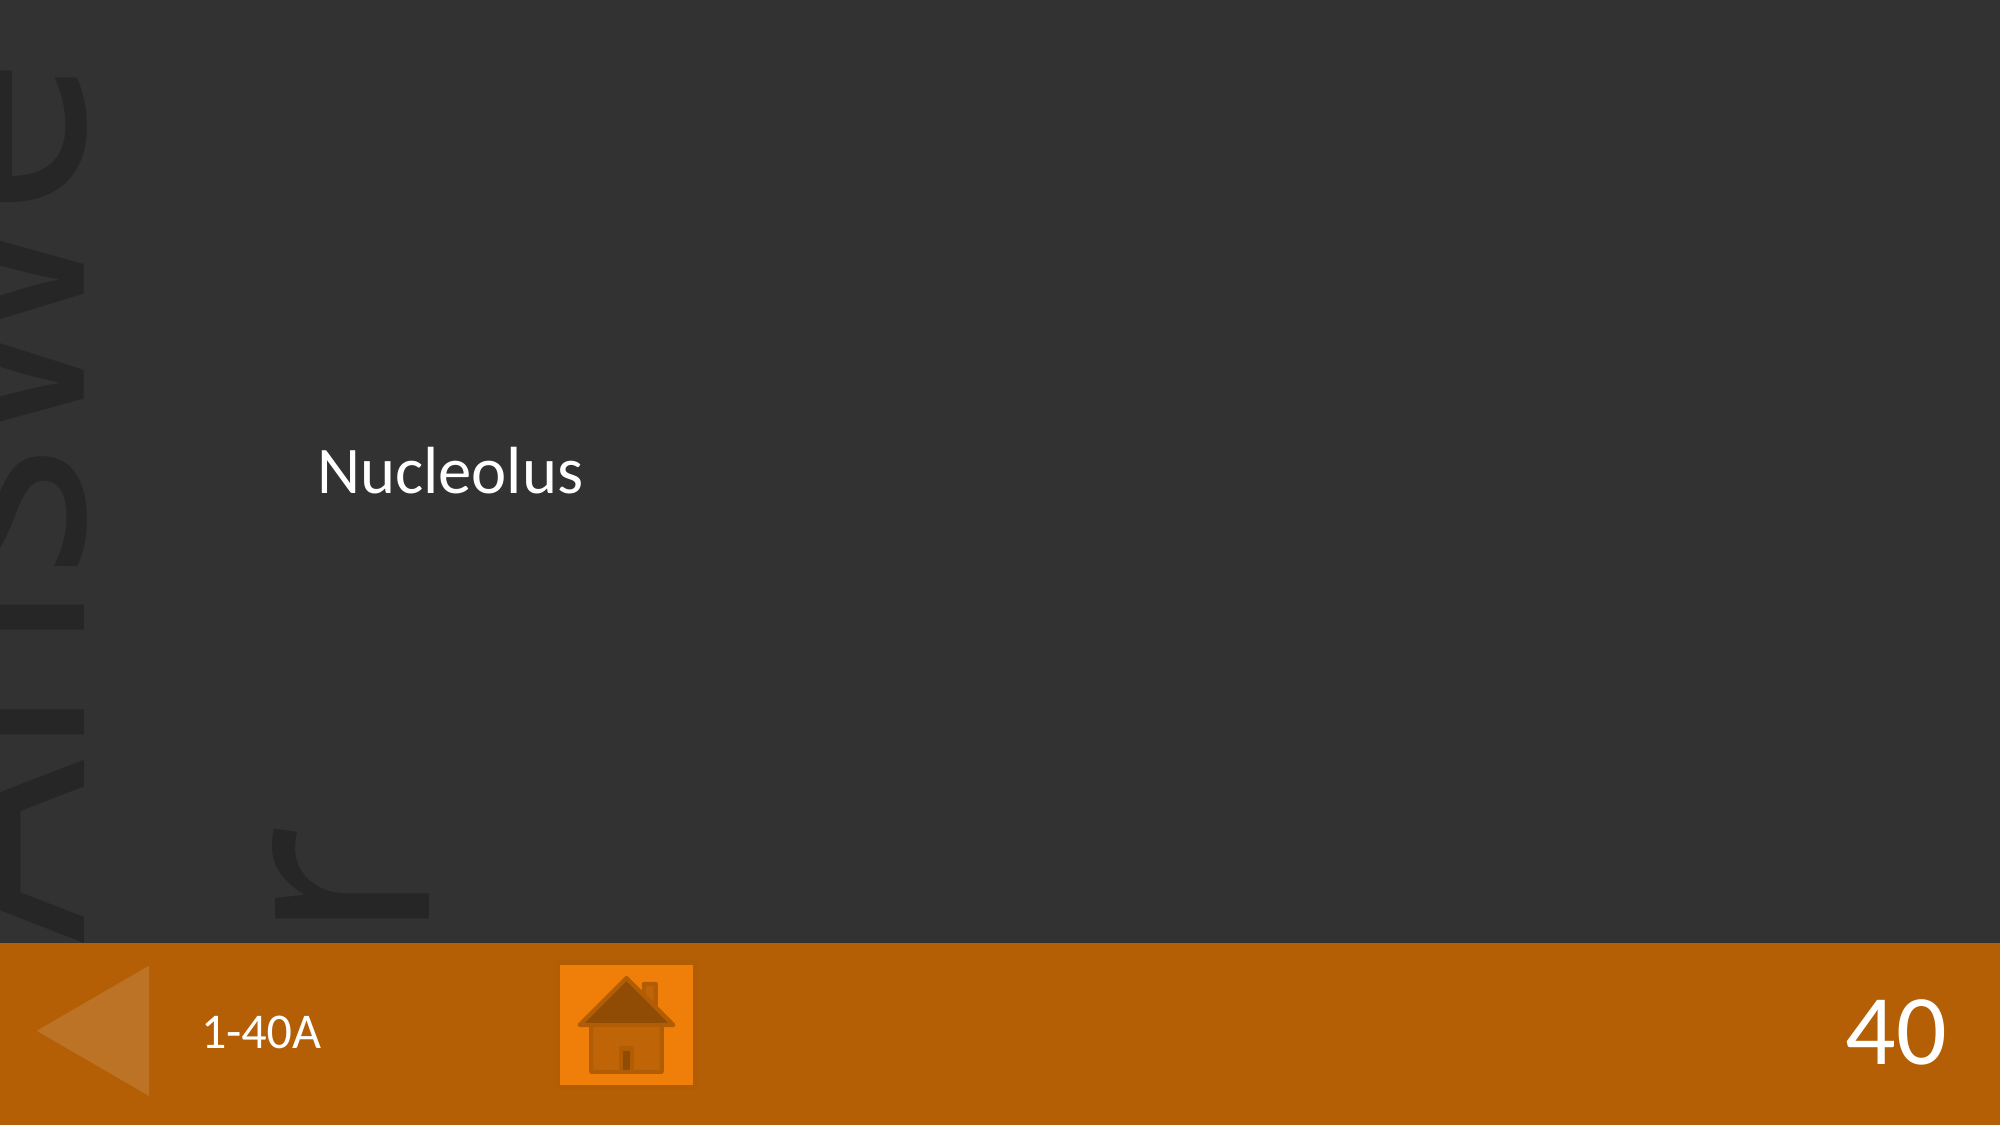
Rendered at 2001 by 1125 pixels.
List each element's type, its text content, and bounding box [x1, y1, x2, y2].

text_box [556, 960, 697, 1090]
title 1-40A [185, 967, 1494, 1097]
list Nucleolus [302, 307, 1760, 636]
list 40 [1494, 967, 1963, 1097]
